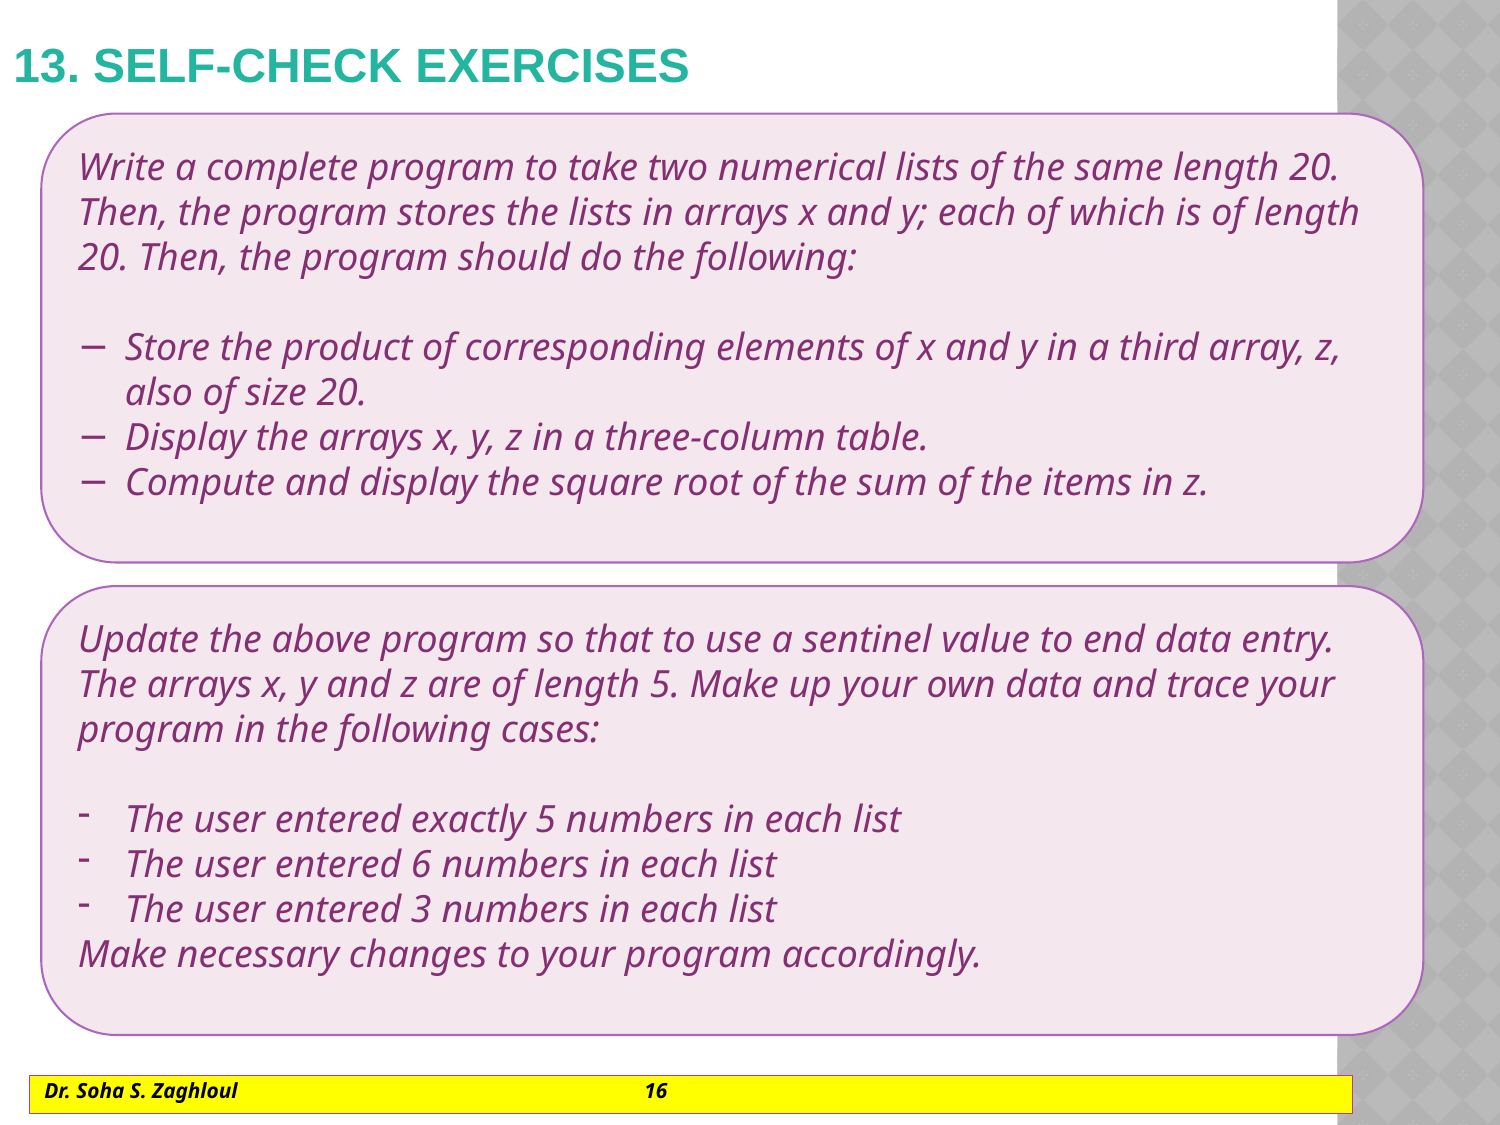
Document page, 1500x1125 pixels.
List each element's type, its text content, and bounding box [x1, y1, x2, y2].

text_box Write a complete program to take two numerical lists of the same length 20. Then, the program stores the lists in arrays x and y; each of which is of length 20. Then, the program should do the following: Store the product of corresponding elements of x and y in a third array, z, also of size 20. Display the arrays x, y, z in a three-column table. Compute and display the square root of the sum of the items in z. [37, 110, 1427, 566]
text_box Dr. Soha S. Zaghloul 16 [29, 1075, 1353, 1114]
title 13. Self-check exercises [5, 19, 1341, 93]
text_box Update the above program so that to use a sentinel value to end data entry. The arrays x, y and z are of length 5. Make up your own data and trace your program in the following cases: The user entered exactly 5 numbers in each list The user entered 6 numbers in each list The user entered 3 numbers in each list Make necessary changes to your program accordingly. [37, 582, 1427, 1039]
